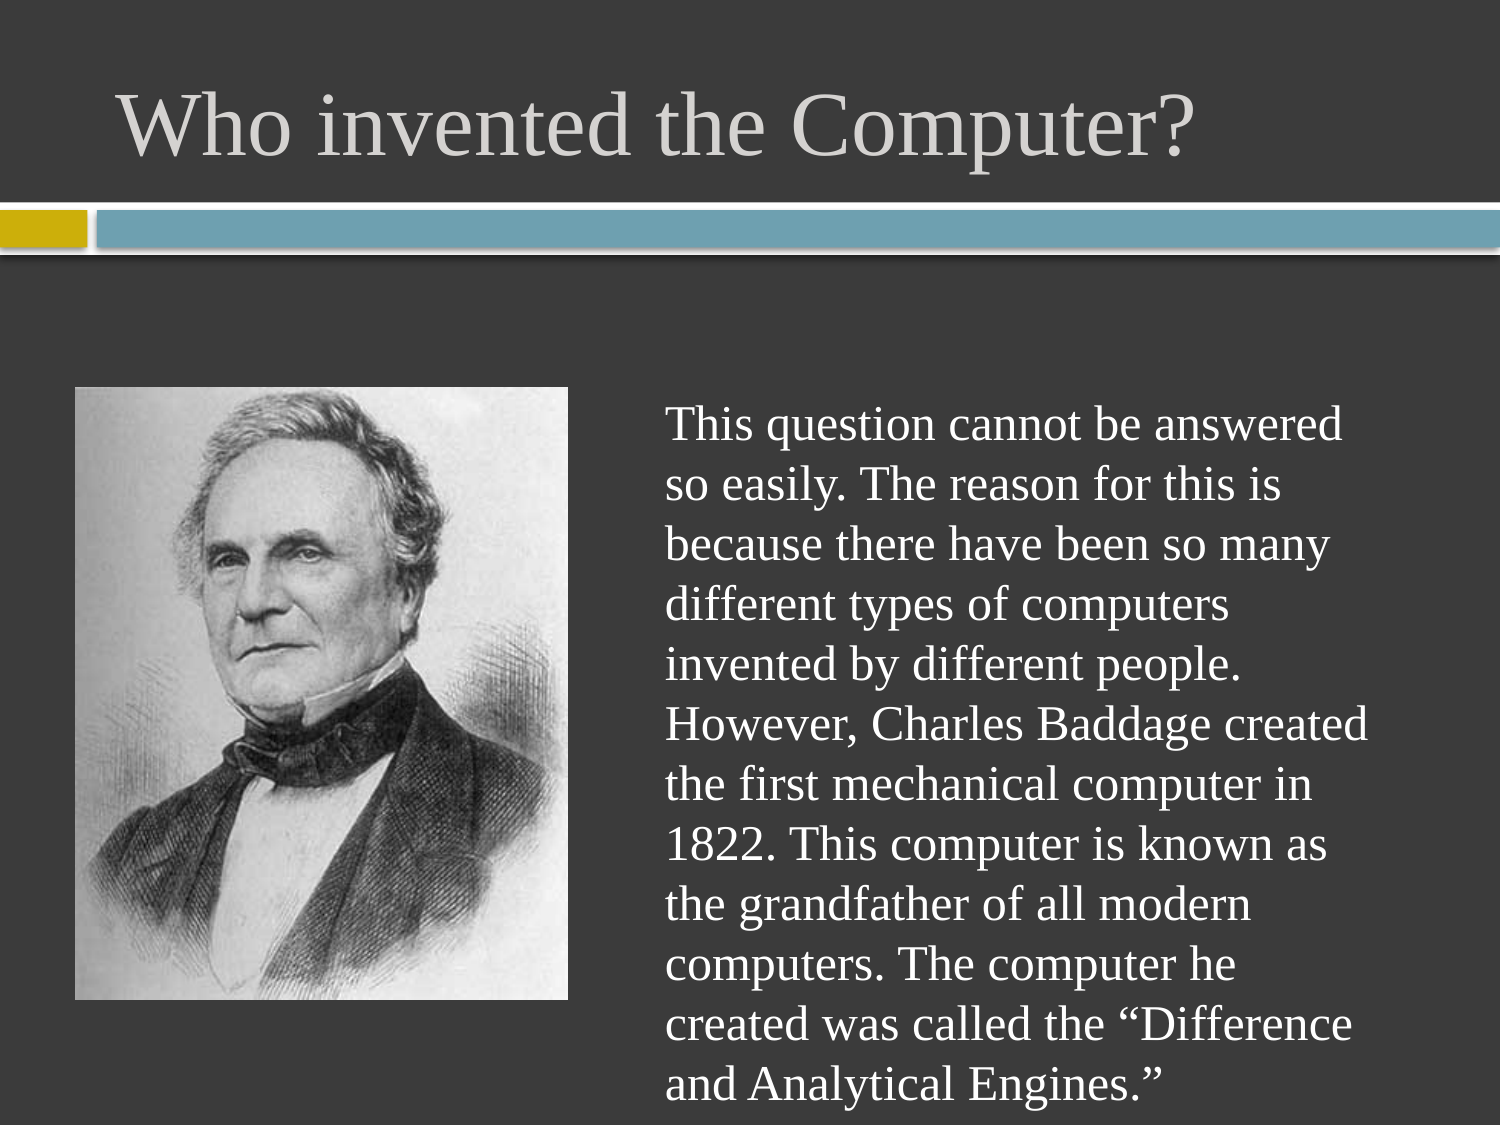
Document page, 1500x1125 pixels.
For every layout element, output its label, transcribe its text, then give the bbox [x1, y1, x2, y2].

text_box This question cannot be answered so easily. The reason for this is because there have been so many different types of computers invented by different people. However, Charles Baddage created the first mechanical computer in 1822. This computer is known as the grandfather of all modern computers. The computer he created was called the “Difference and Analytical Engines.” [649, 382, 1400, 1118]
title Who invented the Computer? [100, 37, 1438, 200]
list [74, 387, 569, 1001]
